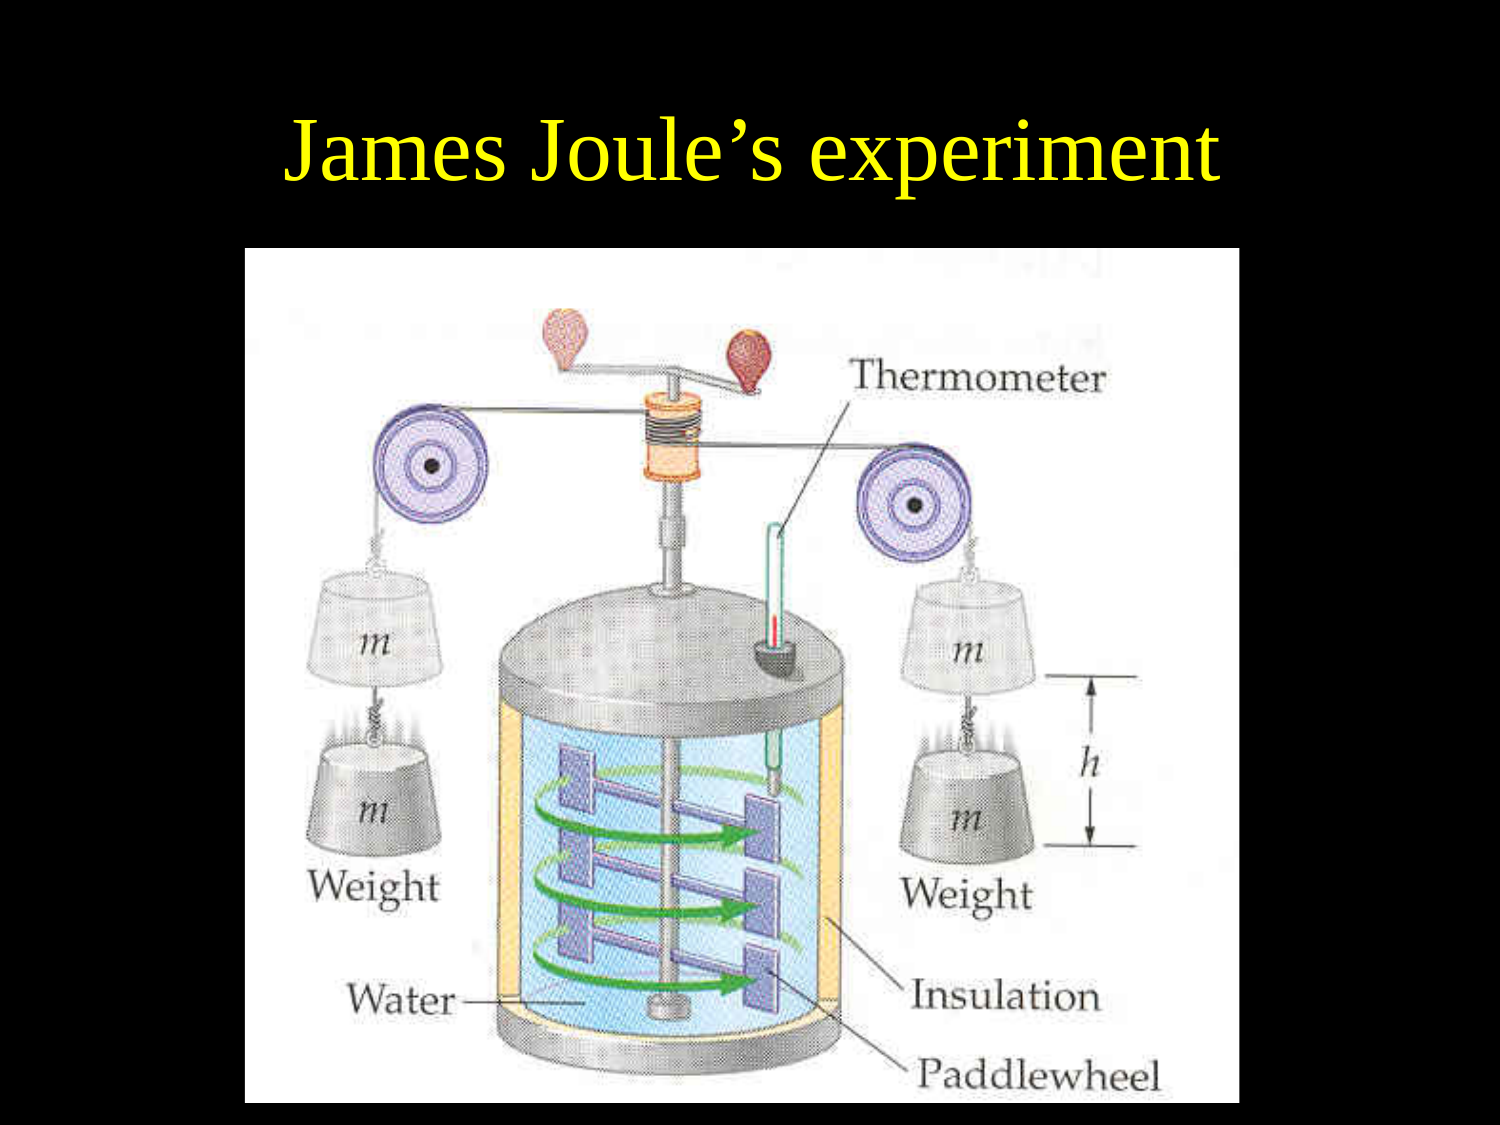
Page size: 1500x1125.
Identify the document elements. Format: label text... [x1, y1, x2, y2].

title James Joule’s experiment [115, 50, 1391, 238]
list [244, 248, 1240, 1104]
